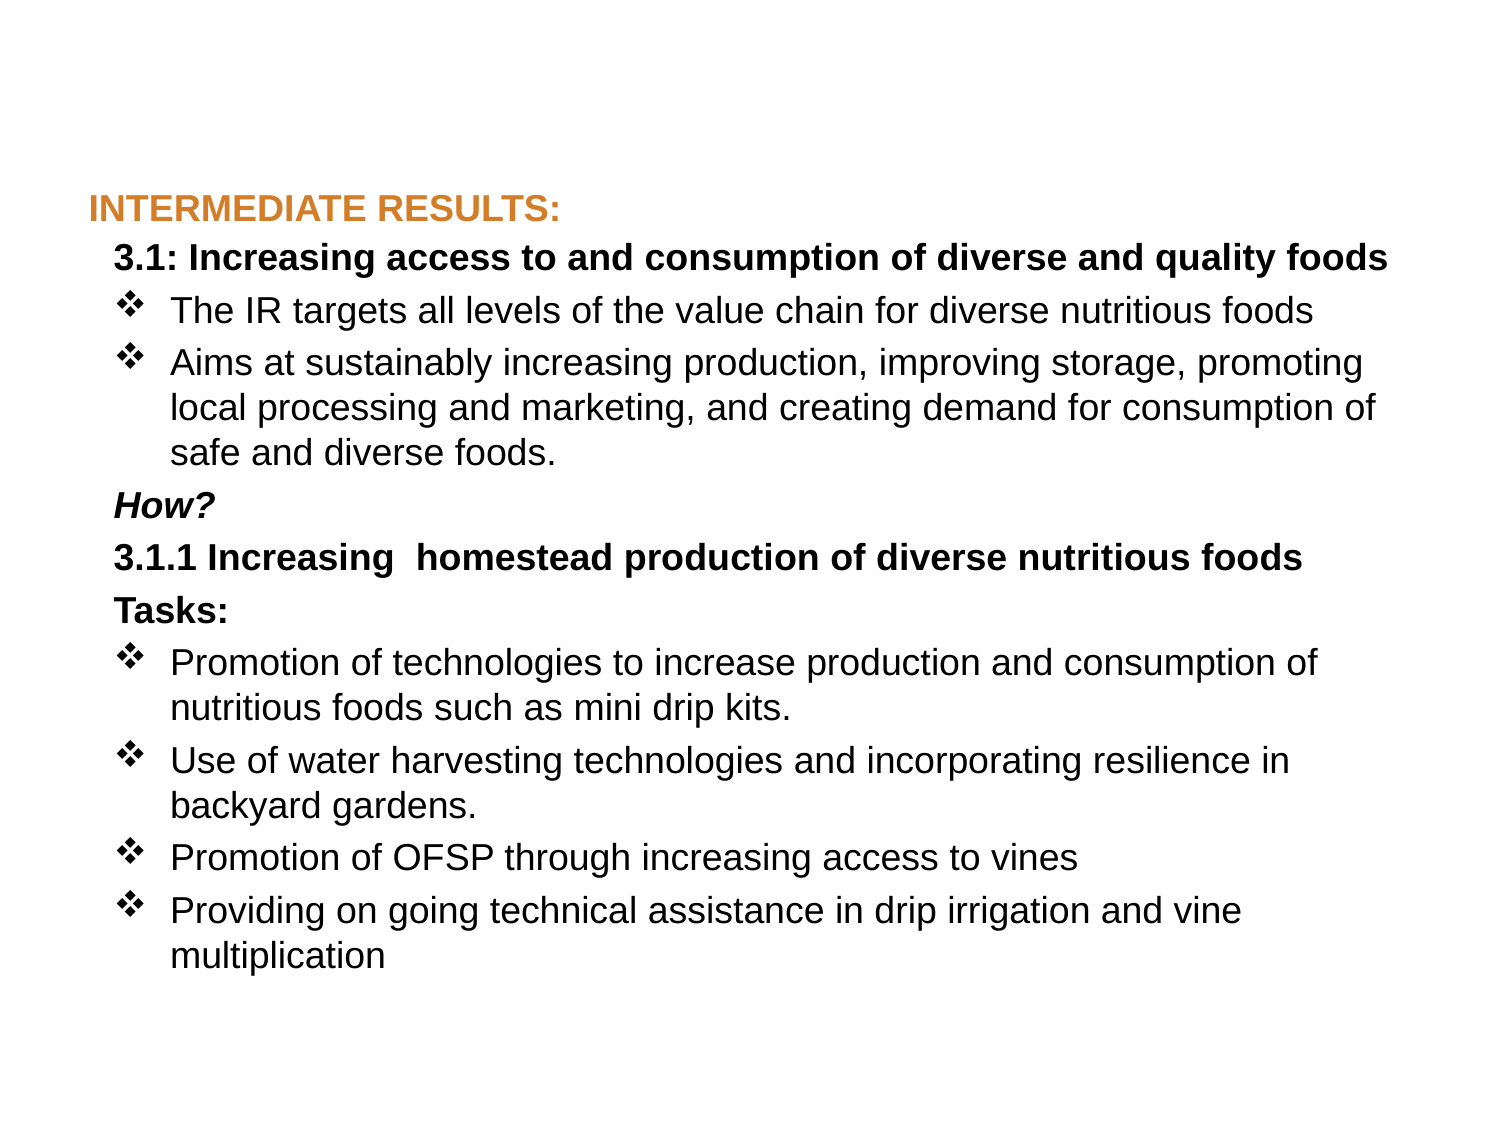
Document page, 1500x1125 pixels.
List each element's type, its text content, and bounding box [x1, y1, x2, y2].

title Intermediate Results: [73, 176, 1424, 275]
list 3.1: Increasing access to and consumption of diverse and quality foods The IR targets all levels of the value chain for diverse nutritious foods Aims at sustainably increasing production, improving storage, promoting local processing and marketing, and creating demand for consumption of safe and diverse foods. How? 3.1.1 Increasing homestead production of diverse nutritious foods Tasks: Promotion of technologies to increase production and consumption of nutritious foods such as mini drip kits. Use of water harvesting technologies and incorporating resilience in backyard gardens. Promotion of OFSP through increasing access to vines Providing on going technical assistance in drip irrigation and vine multiplication [98, 225, 1424, 989]
